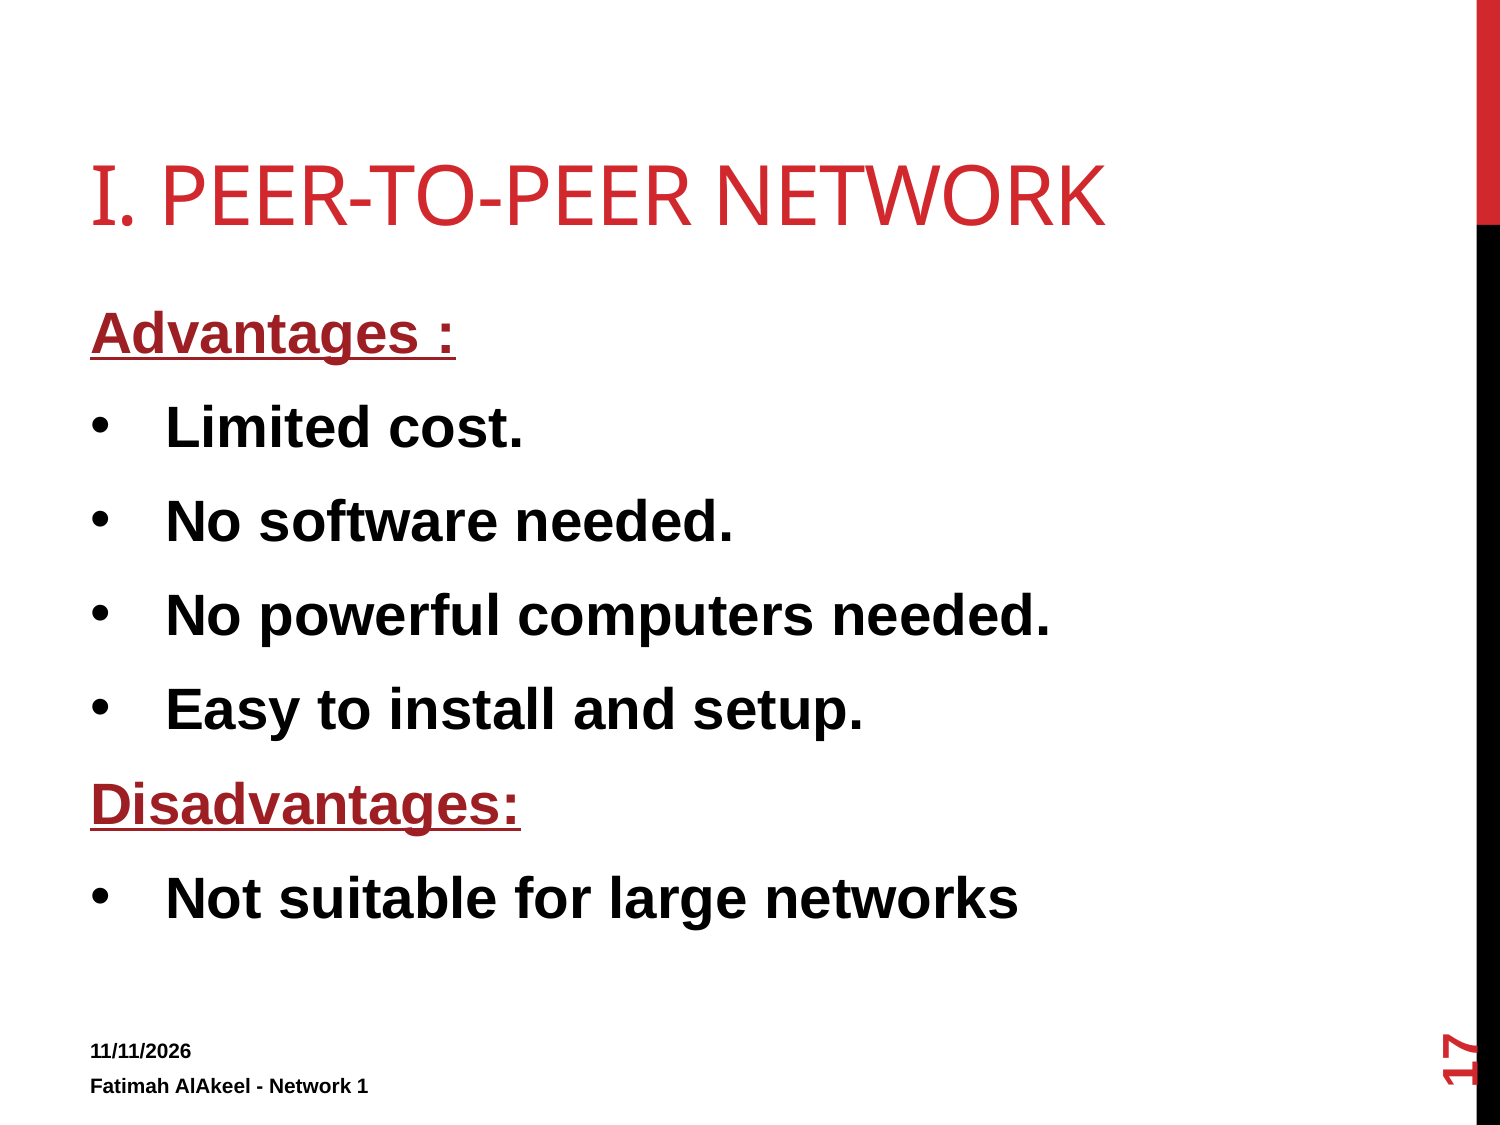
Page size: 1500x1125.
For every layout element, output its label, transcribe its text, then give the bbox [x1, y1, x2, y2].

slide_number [75, 1012, 638, 1063]
footer Fatimah AlAkeel - Network 1 [75, 1065, 638, 1112]
slide_number 17 [1427, 887, 1488, 1104]
title I. Peer-to-Peer Network [75, 25, 1413, 250]
list Advantages : Limited cost. No software needed. No powerful computers needed. Easy to install and setup. Disadvantages: Not suitable for large networks [75, 287, 1325, 1005]
